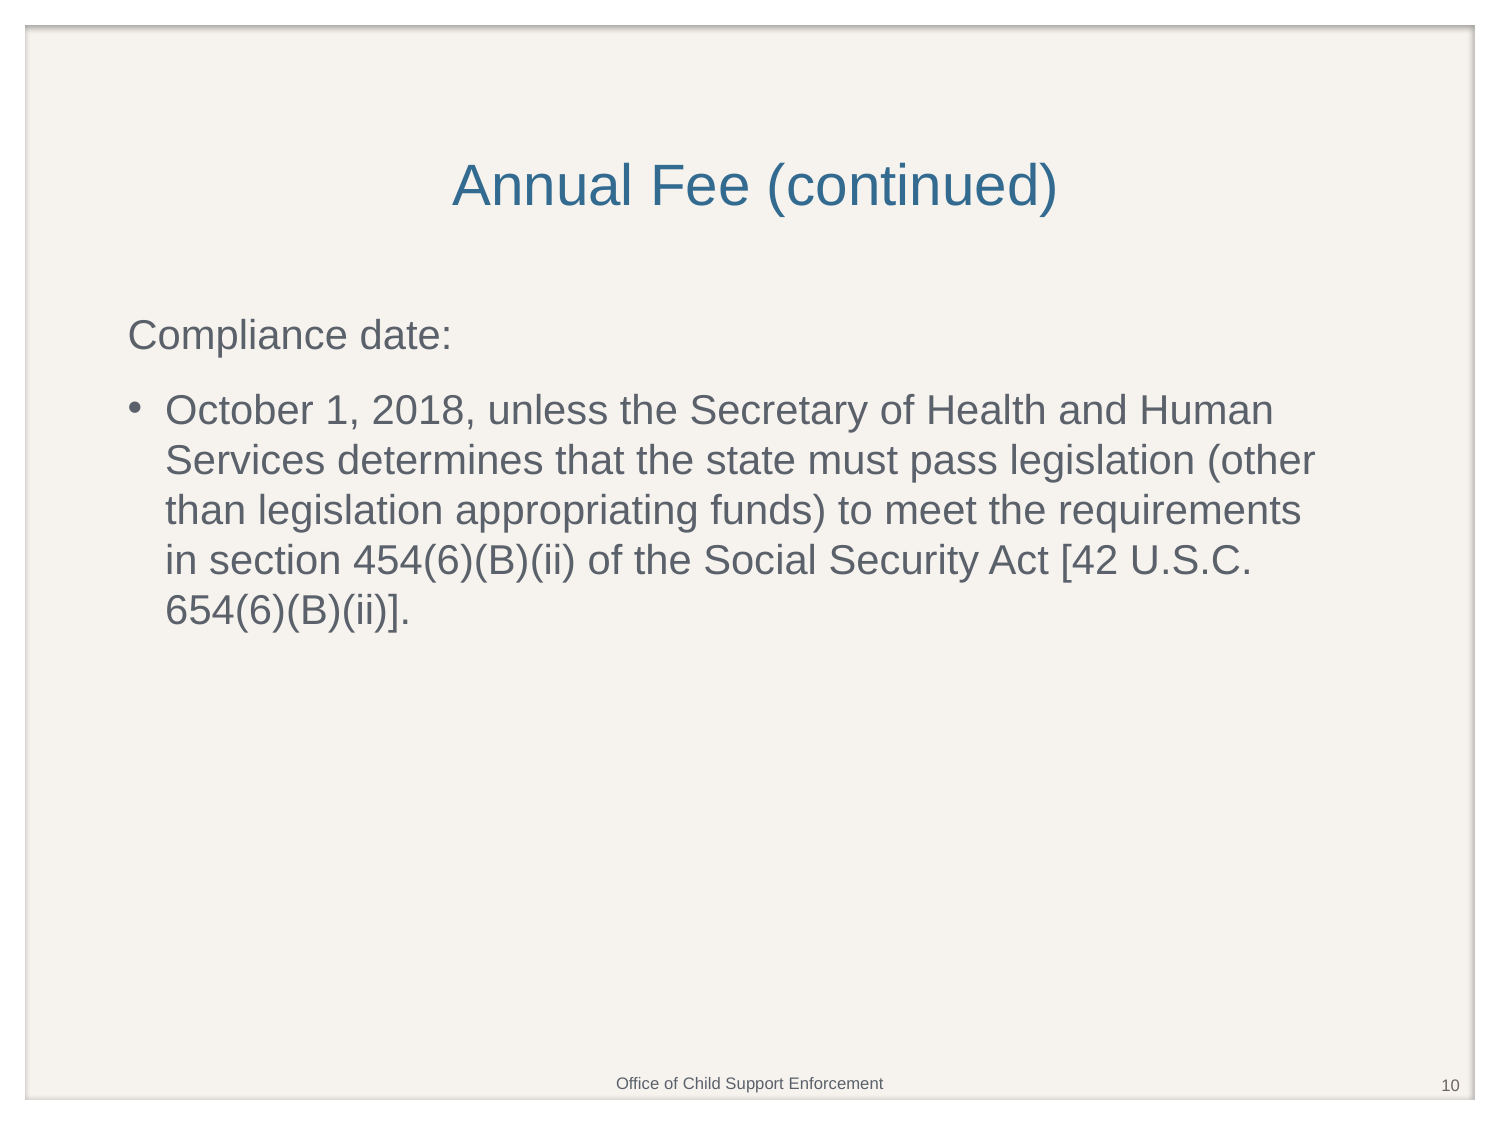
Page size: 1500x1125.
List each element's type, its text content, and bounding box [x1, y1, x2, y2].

list Compliance date: October 1, 2018, unless the Secretary of Health and Human Services determines that the state must pass legislation (other than legislation appropriating funds) to meet the requirements in section 454(6)(B)(ii) of the Social Security Act [42 U.S.C. 654(6)(B)(ii)]. [112, 299, 1350, 1013]
title Annual Fee (continued) [112, 139, 1400, 225]
slide_number 10 [1125, 1067, 1475, 1103]
